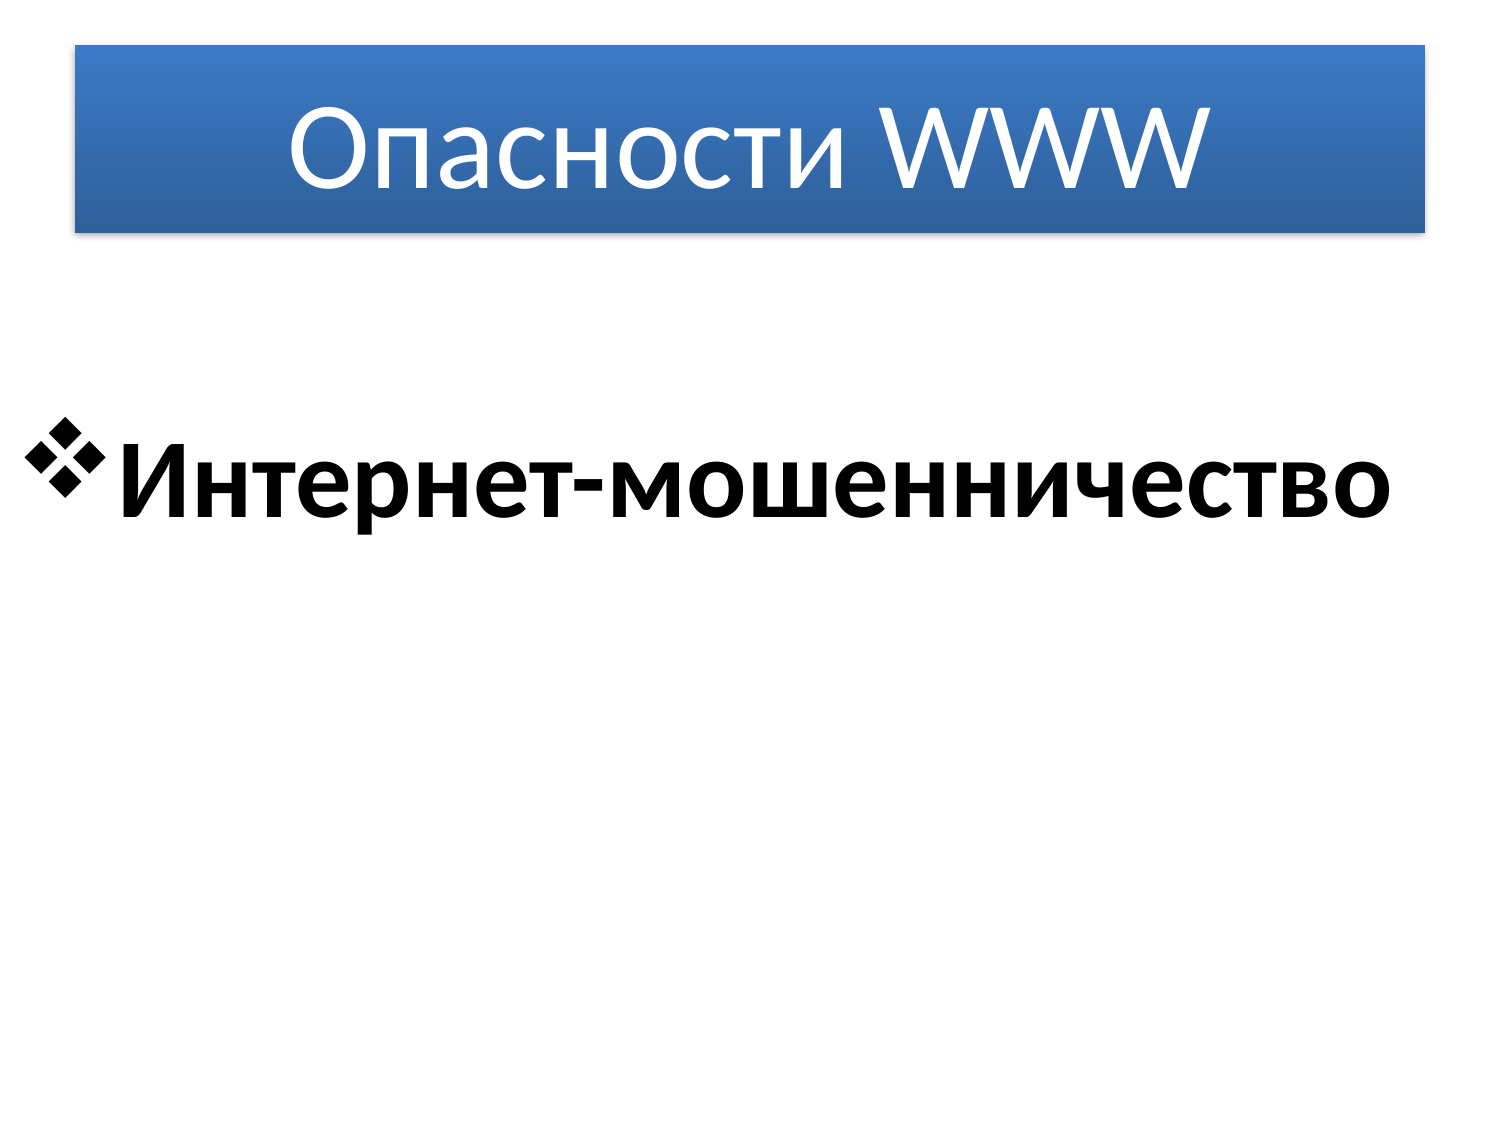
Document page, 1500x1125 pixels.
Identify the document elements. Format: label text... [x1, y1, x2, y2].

list Интернет-мошенничество [0, 397, 1500, 846]
title Опасности WWW [75, 45, 1425, 233]
